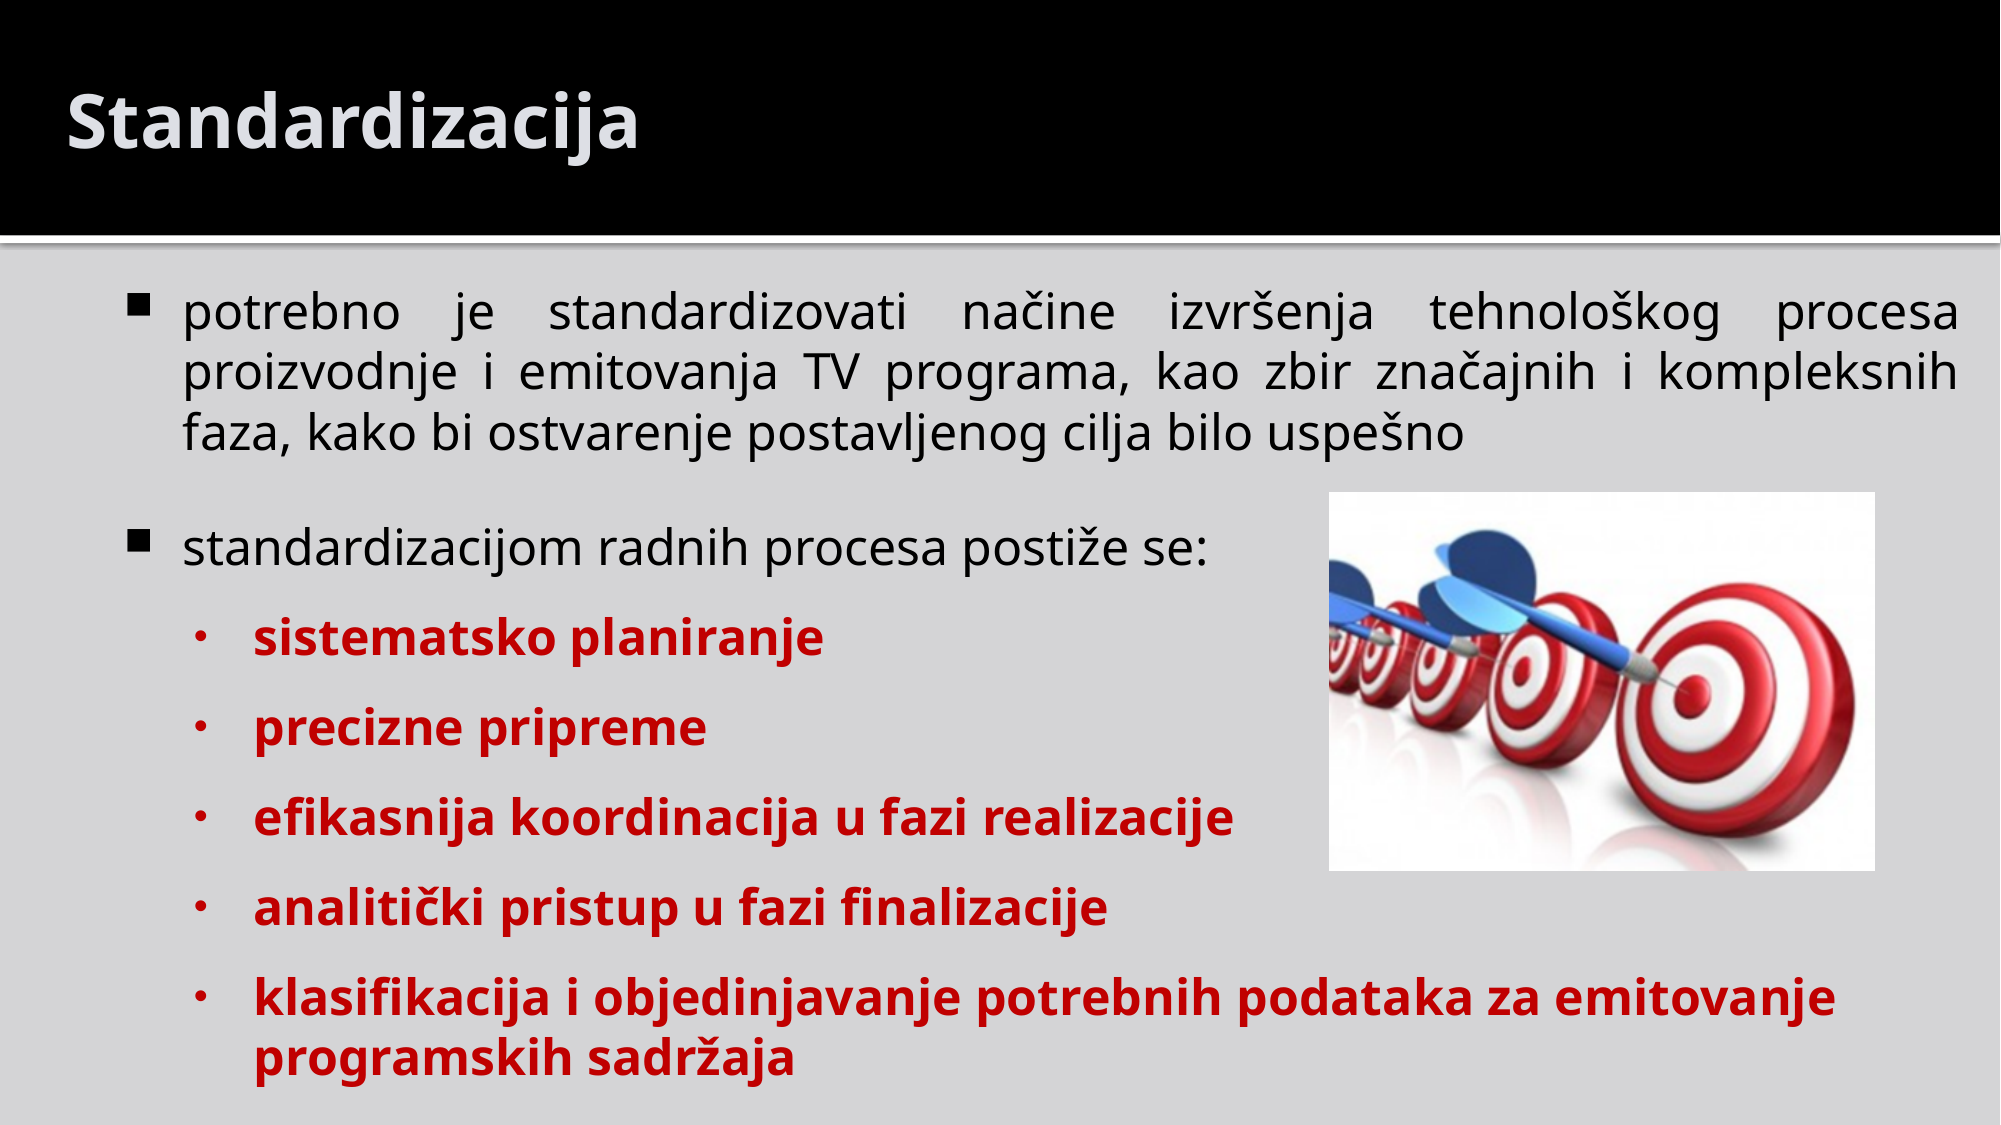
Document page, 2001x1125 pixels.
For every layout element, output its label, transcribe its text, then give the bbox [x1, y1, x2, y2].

list potrebno je standardizovati načine izvršenja tehnološkog procesa proizvodnje i emitovanja TV programa, kao zbir značajnih i kompleksnih faza, kako bi ostvarenje postavljenog cilja bilo uspešno standardizacijom radnih procesa postiže se: sistematsko planiranje precizne pripreme efikasnija koordinacija u fazi realizacije analitički pristup u fazi finalizacije klasifikacija i objedinjavanje potrebnih podataka za emitovanje programskih sadržaja [12, 237, 1975, 1125]
text_box Standardizacija [12, 12, 1650, 225]
picture [1329, 492, 1875, 871]
